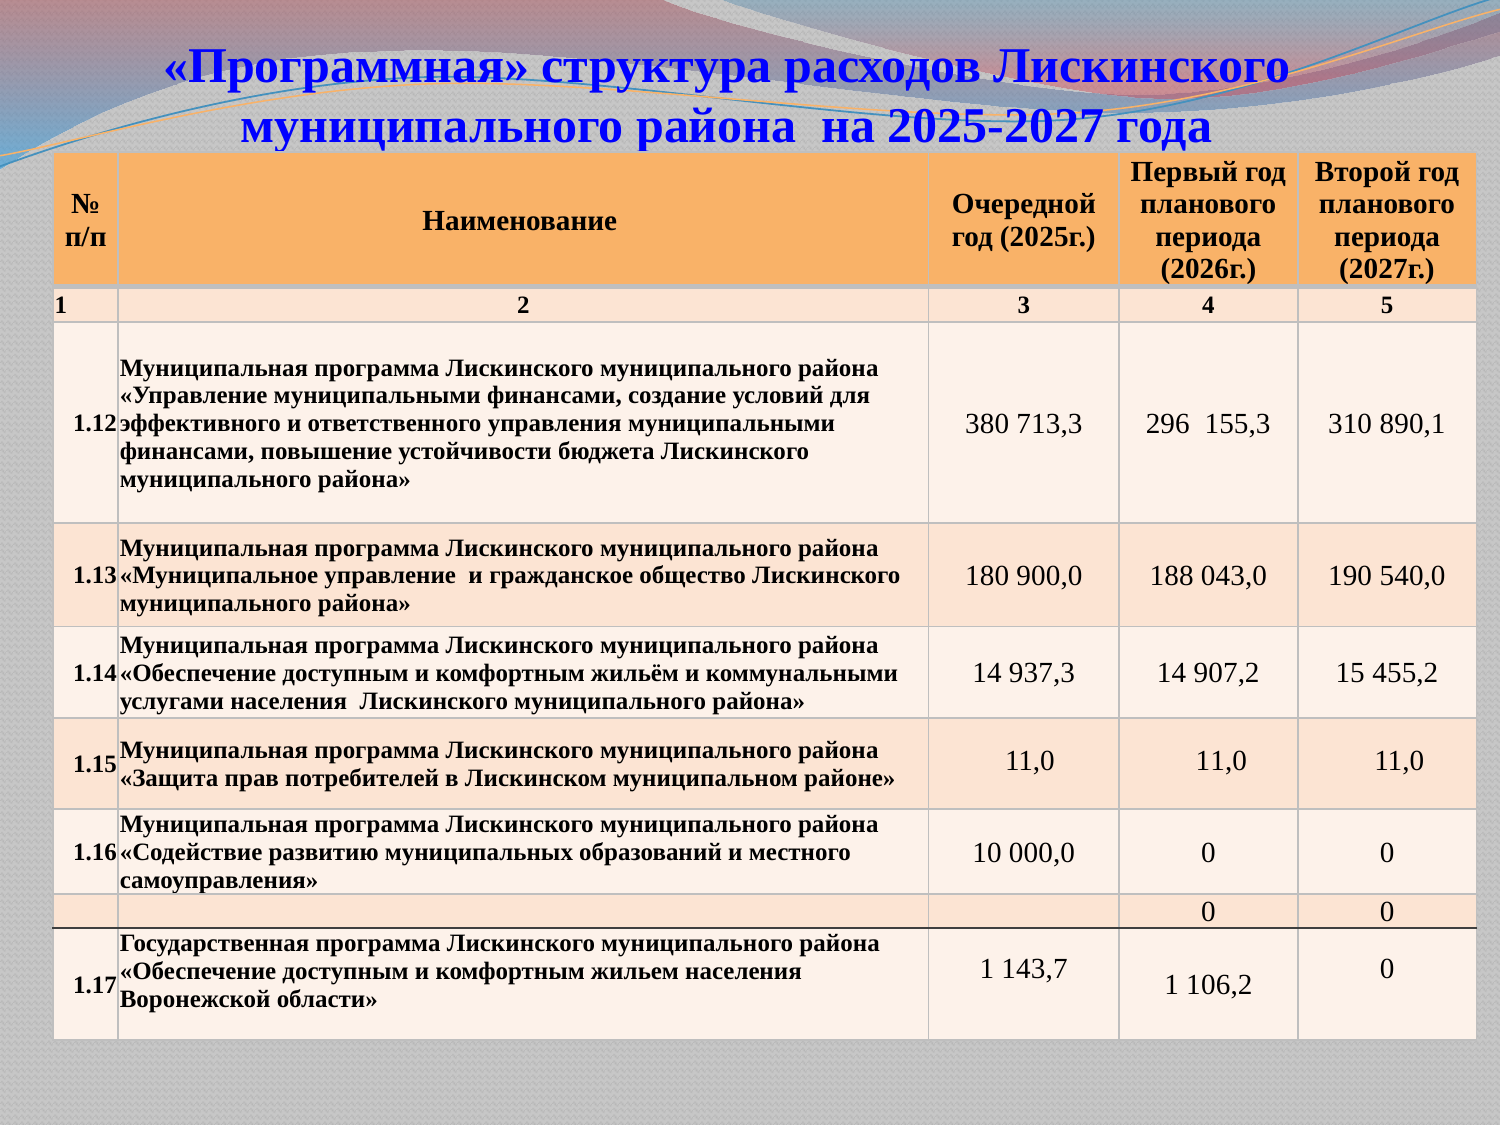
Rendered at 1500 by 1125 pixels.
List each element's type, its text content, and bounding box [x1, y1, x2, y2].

table_cell 1.12 [54, 323, 117, 522]
table_cell 1.15 [54, 719, 117, 808]
table_cell 1.17 [54, 929, 117, 1039]
table_cell 11,0 [1299, 719, 1476, 808]
table_cell 1 106,2 [1120, 929, 1297, 1039]
table_header Очередной год (2025г.) [929, 153, 1118, 284]
table_cell Муниципальная программа Лискинского муниципального района «Обеспечение доступным и комфортным жильём и коммунальными услугами населения Лискинского муниципального района» [119, 627, 928, 717]
table_cell 0 [1120, 895, 1297, 927]
table_cell 15 455,2 [1299, 627, 1476, 717]
table_cell 296 155,3 [1120, 323, 1297, 522]
table_cell 310 890,1 [1299, 323, 1476, 522]
table_header Первый год планового периода (2026г.) [1120, 153, 1297, 284]
table_cell [54, 895, 117, 927]
table_cell 1 [54, 289, 117, 321]
table_cell 4 [1120, 289, 1297, 321]
table_cell 0 [1299, 895, 1476, 927]
table_cell Муниципальная программа Лискинского муниципального района «Управление муниципальными финансами, создание условий для эффективного и ответственного управления муниципальными финансами, повышение устойчивости бюджета Лискинского муниципального района» [119, 323, 928, 522]
table_cell 0 [1299, 810, 1476, 893]
title «Программная» структура расходов Лискинского муниципального района на 2025-2027 года [35, 35, 1418, 153]
table_cell [929, 895, 1118, 927]
table_cell 1.13 [54, 524, 117, 626]
table_header Второй год планового периода (2027г.) [1299, 153, 1476, 284]
table_cell 2 [119, 289, 928, 321]
table_cell Государственная программа Лискинского муниципального района «Обеспечение доступным и комфортным жильем населения Воронежской области» [119, 929, 928, 1039]
table_cell 10 000,0 [929, 810, 1118, 893]
table_cell 14 937,3 [929, 627, 1118, 717]
table_cell [119, 895, 928, 927]
table_header Наименование [119, 153, 928, 284]
table_cell Муниципальная программа Лискинского муниципального района «Муниципальное управление и гражданское общество Лискинского муниципального района» [119, 524, 928, 626]
table_cell 180 900,0 [929, 524, 1118, 626]
table_header № п/п [54, 153, 117, 284]
table_cell Муниципальная программа Лискинского муниципального района «Содействие развитию муниципальных образований и местного самоуправления» [119, 810, 928, 893]
table_cell 1.14 [54, 627, 117, 717]
table_cell 188 043,0 [1120, 524, 1297, 626]
table_cell 380 713,3 [929, 323, 1118, 522]
table_cell 1.16 [54, 810, 117, 893]
table_cell 1 143,7 [929, 929, 1118, 1039]
table_cell 0 [1299, 929, 1476, 1039]
table_cell 14 907,2 [1120, 627, 1297, 717]
table_cell 11,0 [929, 719, 1118, 808]
table_cell 3 [929, 289, 1118, 321]
table_cell Муниципальная программа Лискинского муниципального района «Защита прав потребителей в Лискинском муниципальном районе» [119, 719, 928, 808]
table_cell 11,0 [1120, 719, 1297, 808]
table_cell 5 [1299, 289, 1476, 321]
table_cell 0 [1120, 810, 1297, 893]
table_cell 190 540,0 [1299, 524, 1476, 626]
